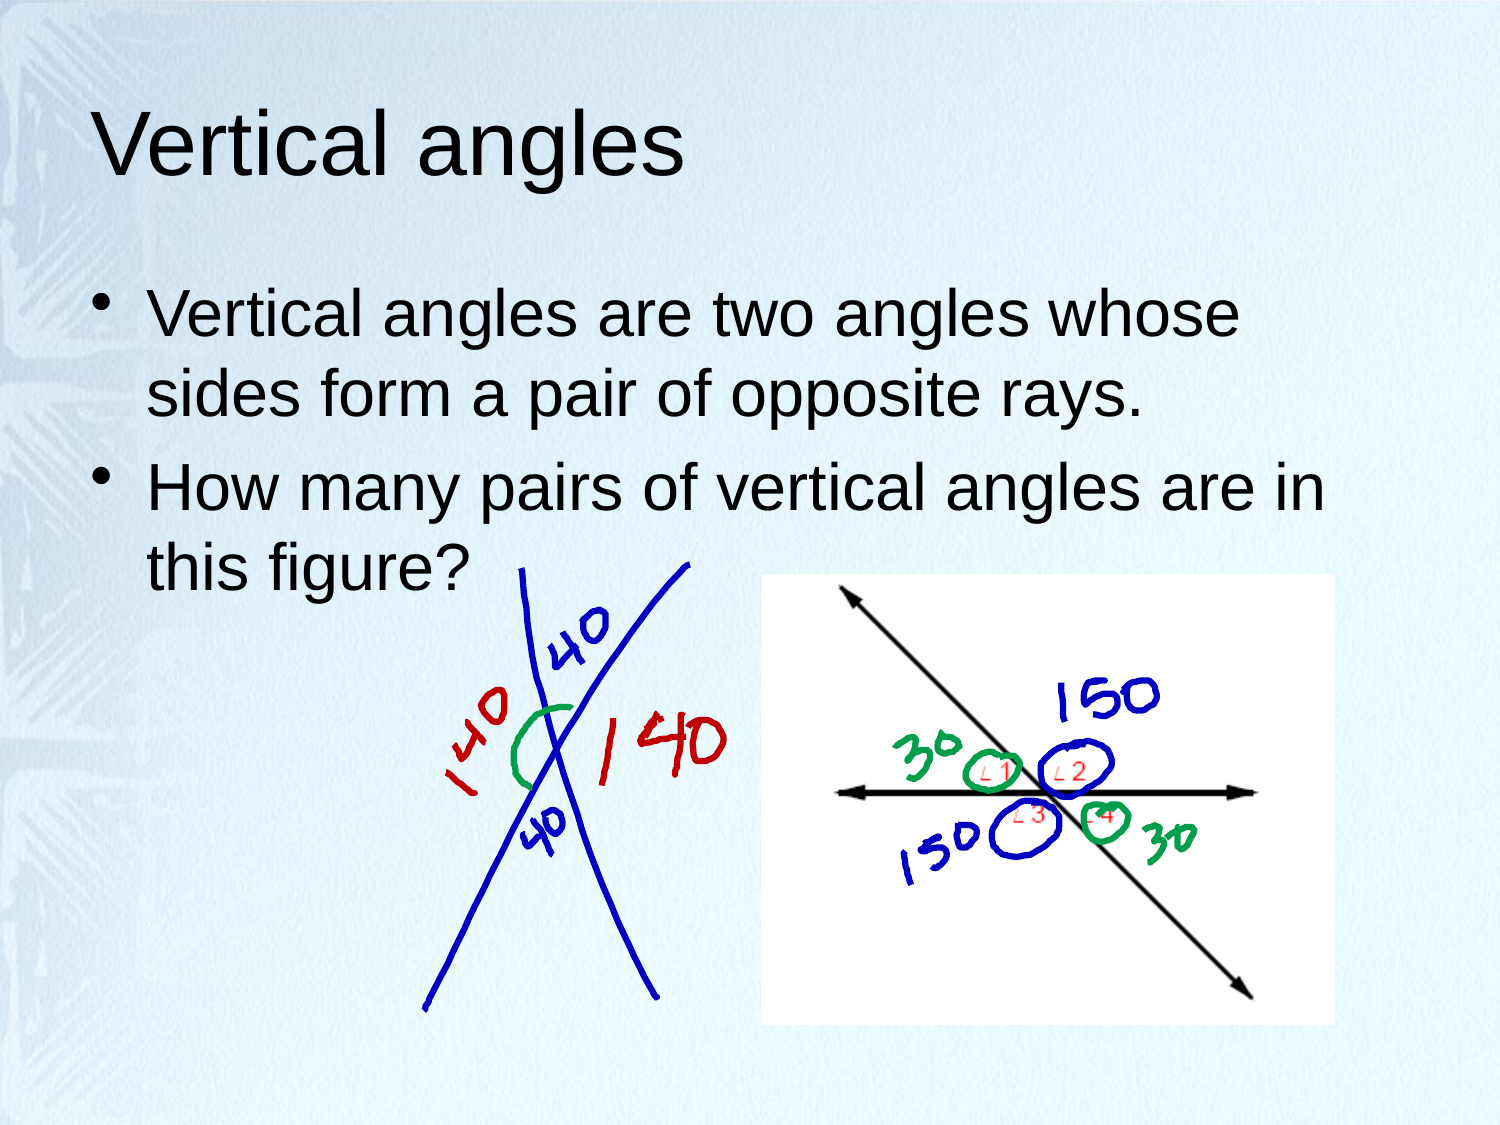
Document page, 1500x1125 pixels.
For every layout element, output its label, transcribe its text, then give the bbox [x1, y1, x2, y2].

text_box [674, 713, 685, 776]
text_box [532, 818, 554, 856]
text_box [554, 719, 658, 999]
title Vertical angles [74, 44, 1426, 233]
picture [0, 0, 1500, 1125]
text_box [465, 721, 486, 744]
text_box [687, 719, 725, 762]
list Vertical angles are two angles whose sides form a pair of opposite rays. How many pairs of vertical angles are in this figure? [74, 262, 1426, 1006]
text_box [522, 833, 541, 848]
text_box [561, 631, 584, 665]
text_box [548, 644, 574, 669]
text_box [446, 771, 472, 794]
text_box [570, 563, 691, 751]
text_box [580, 608, 607, 642]
text_box [520, 567, 564, 709]
text_box [423, 750, 563, 1012]
text_box [453, 733, 476, 760]
text_box [639, 711, 679, 745]
text_box [541, 809, 564, 835]
text_box [512, 706, 573, 789]
text_box [601, 718, 614, 786]
text_box [480, 689, 506, 723]
